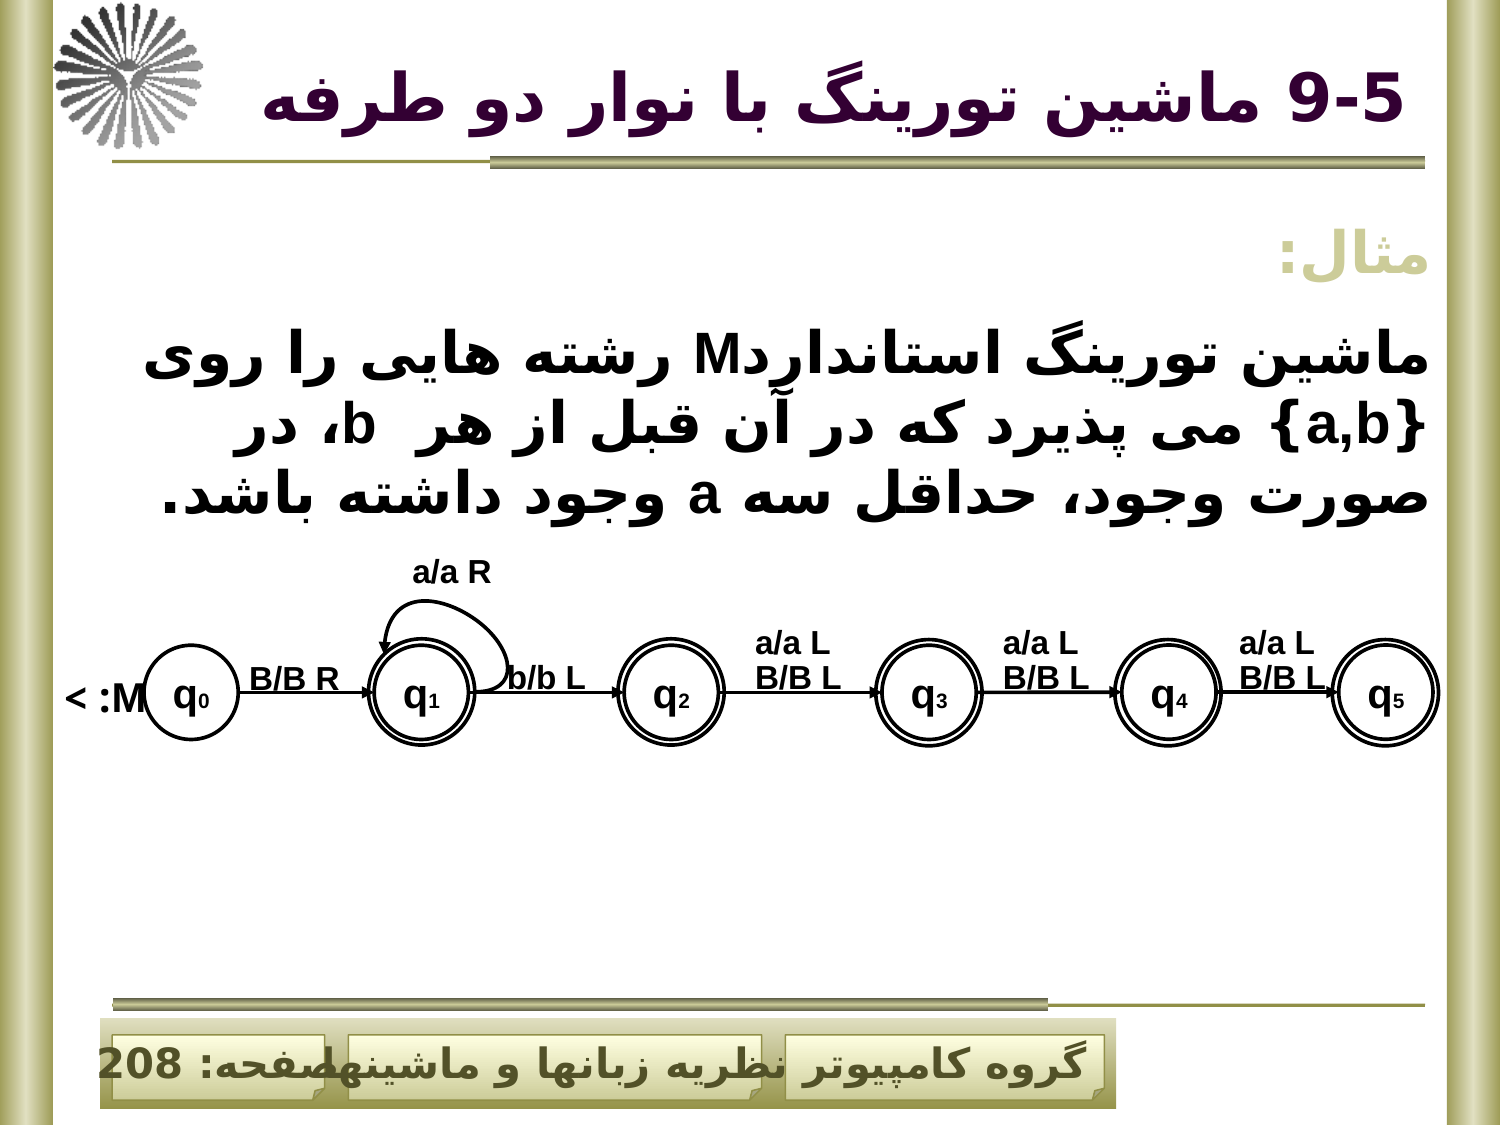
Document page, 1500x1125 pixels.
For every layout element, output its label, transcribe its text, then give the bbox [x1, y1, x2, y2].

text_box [42, 542, 1439, 746]
title 9-5 ماشین تورینگ با نوار دو طرفه [147, 42, 1423, 147]
text_box مثال: ماشین تورینگ استانداردM رشته هایی را روی {a,b} می پذیرد که در آن قبل از هر b، در صورت وجود، حداقل سه a وجود داشته باشد. [53, 207, 1447, 533]
